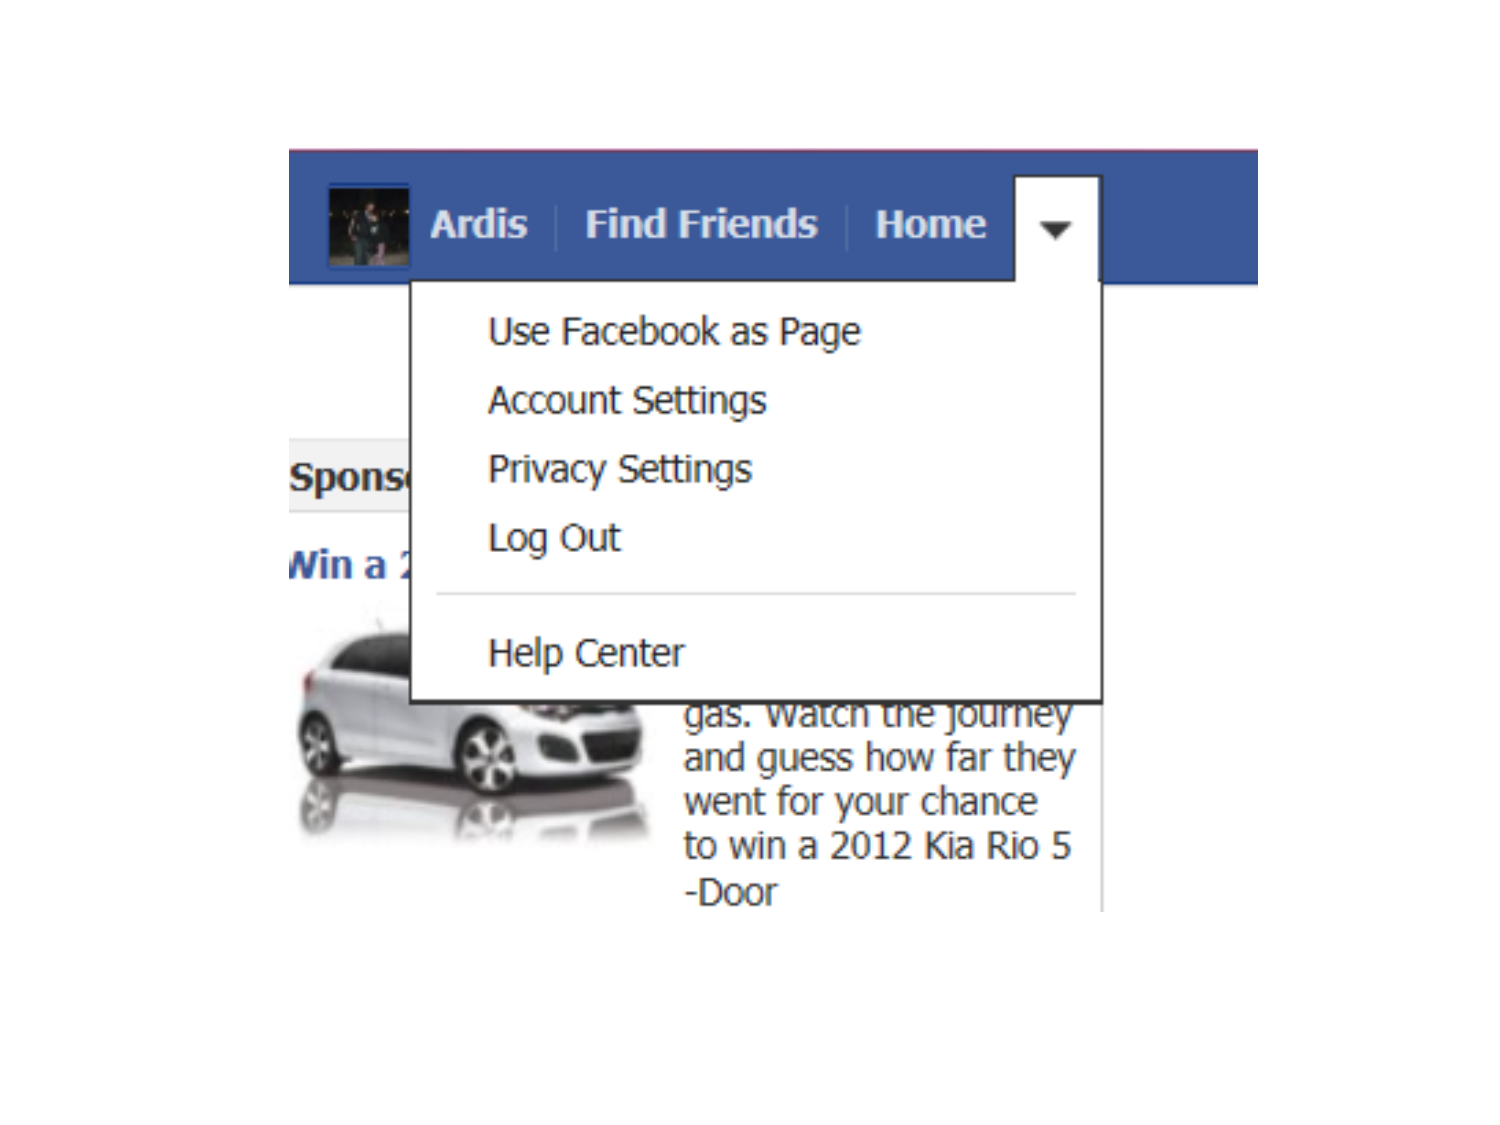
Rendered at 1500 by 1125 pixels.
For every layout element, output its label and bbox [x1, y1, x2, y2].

list [288, 148, 1259, 913]
